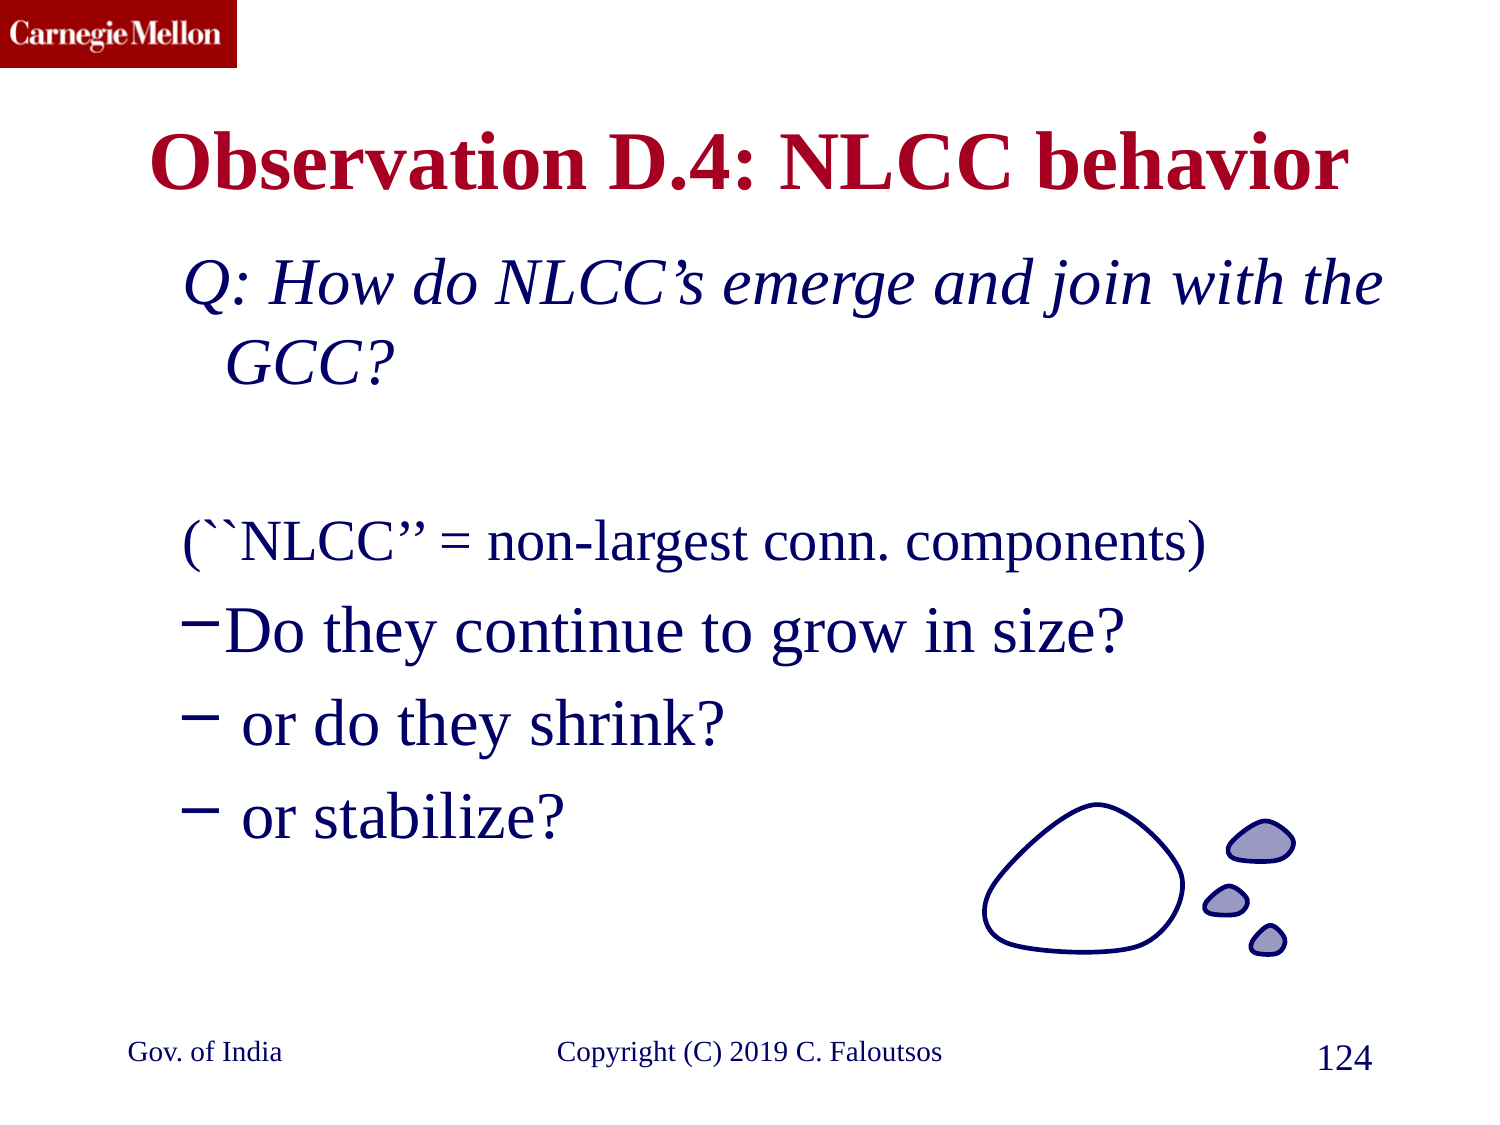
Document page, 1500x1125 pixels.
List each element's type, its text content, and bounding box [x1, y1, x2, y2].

slide_number Gov. of India [112, 1024, 426, 1101]
text_box [1250, 925, 1285, 955]
picture [0, 0, 237, 68]
slide_number 124 [1074, 1024, 1388, 1101]
footer Copyright (C) 2019 C. Faloutsos [512, 1024, 988, 1101]
text_box [1228, 820, 1294, 862]
title Observation D.4: NLCC behavior [112, 99, 1388, 213]
text_box [1204, 885, 1248, 916]
list Q: How do NLCC’s emerge and join with the GCC? (``NLCC’’ = non-largest conn. components) Do they continue to grow in size? or do they shrink? or stabilize? [112, 237, 1388, 1001]
text_box [984, 804, 1183, 953]
